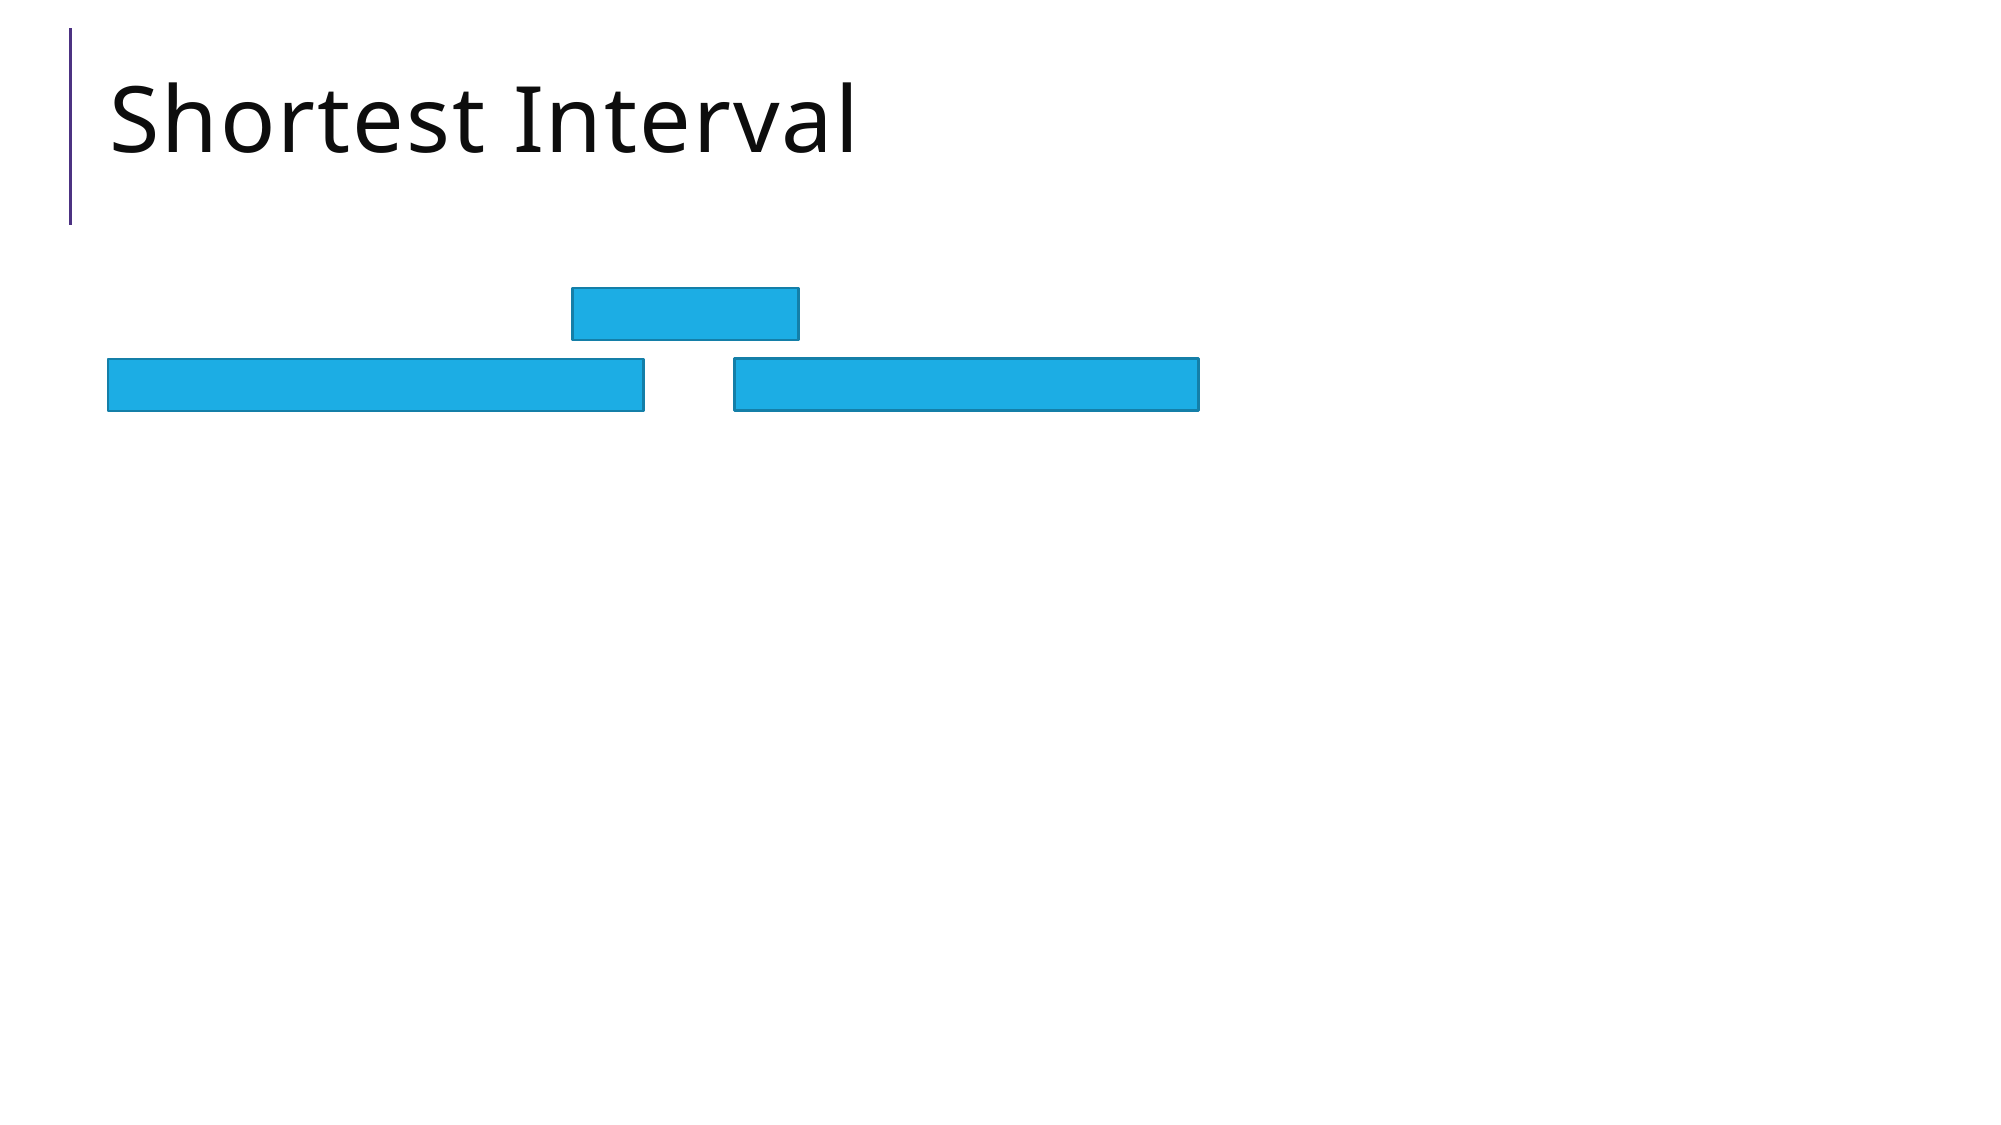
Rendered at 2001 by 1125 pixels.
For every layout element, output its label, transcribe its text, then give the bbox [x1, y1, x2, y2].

text_box [107, 358, 645, 412]
title Shortest Interval [94, 43, 1930, 210]
text_box [733, 357, 1200, 412]
text_box [571, 287, 800, 341]
